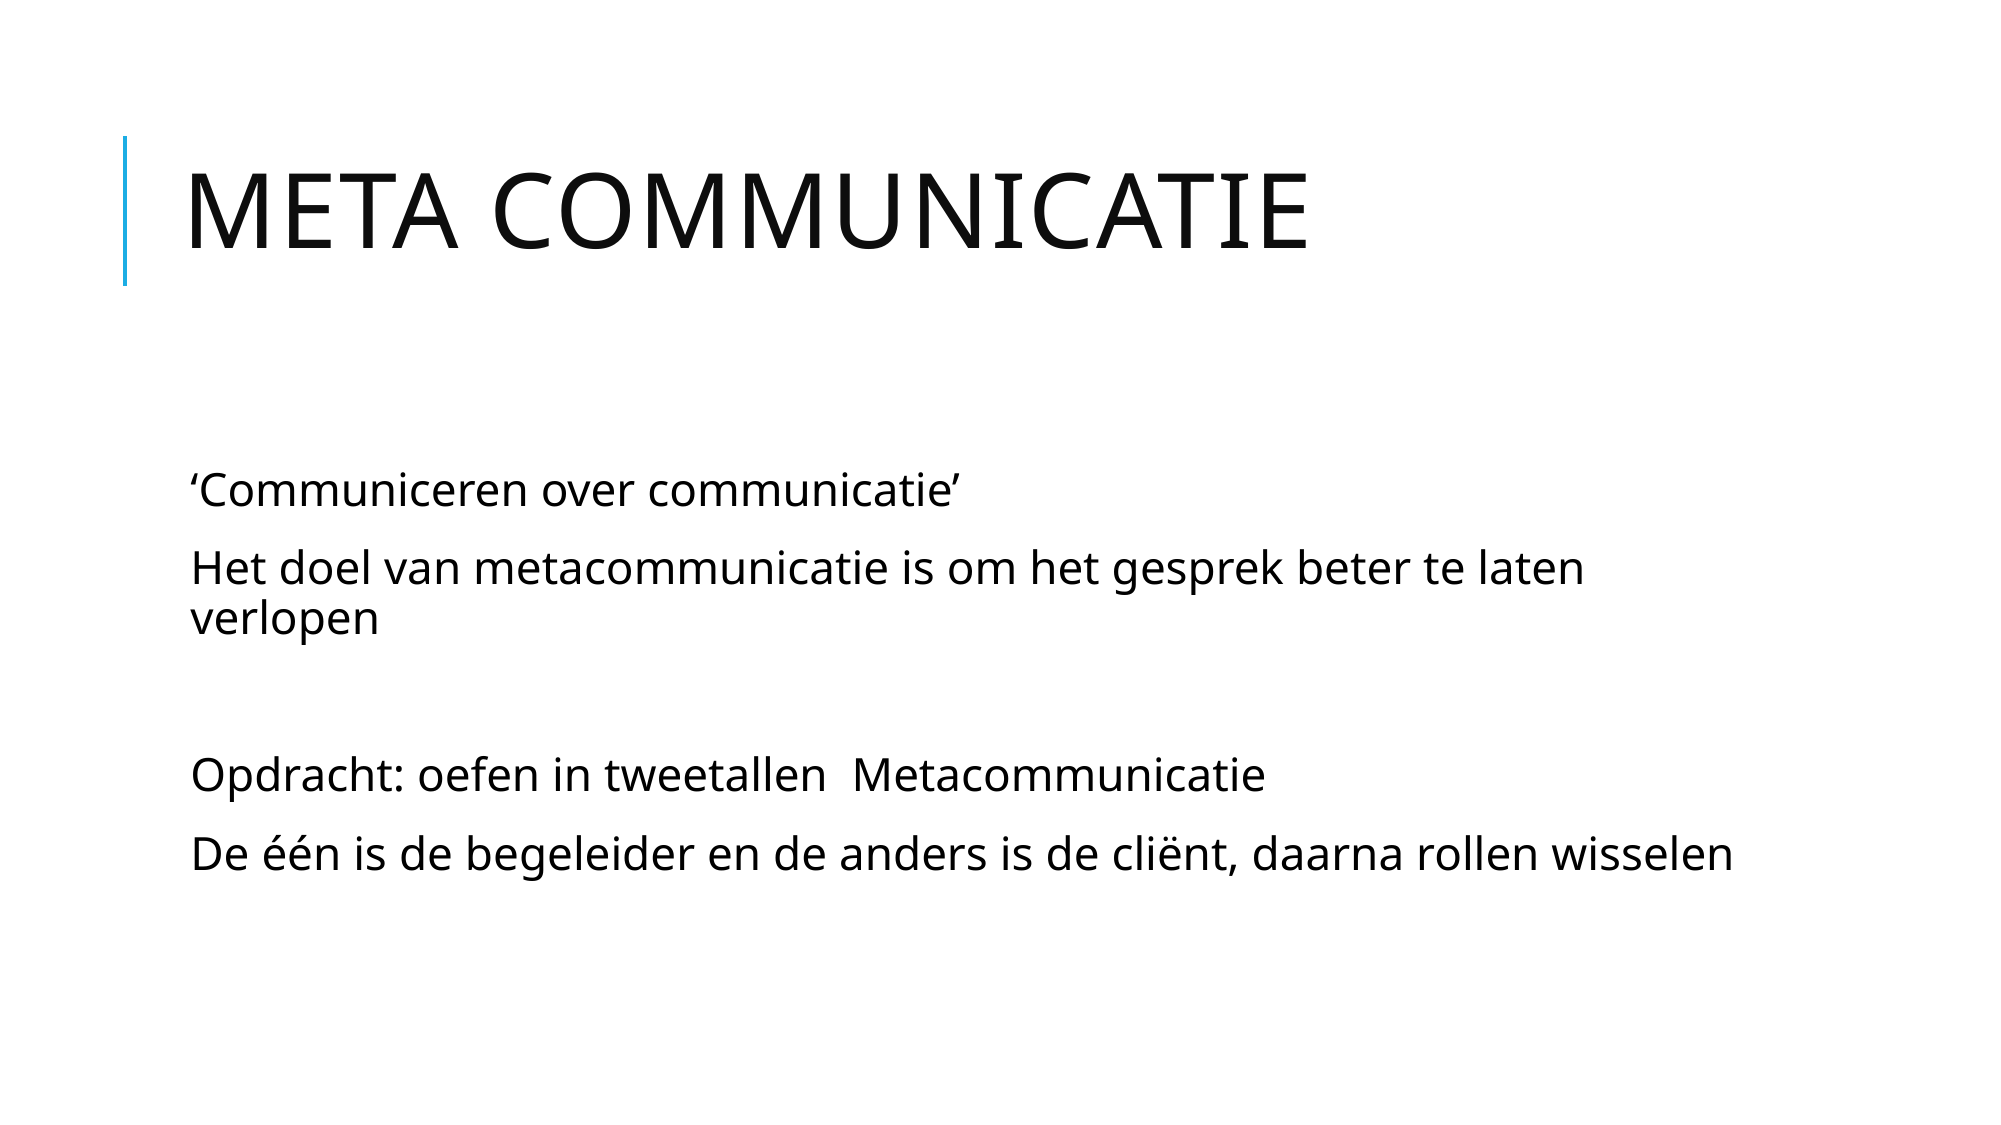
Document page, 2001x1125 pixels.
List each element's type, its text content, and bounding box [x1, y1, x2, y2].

title Meta communicatie [168, 96, 1763, 342]
list ‘Communiceren over communicatie’ Het doel van metacommunicatie is om het gesprek beter te laten verlopen Opdracht: oefen in tweetallen Metacommunicatie De één is de begeleider en de anders is de cliënt, daarna rollen wisselen [168, 375, 1763, 1035]
